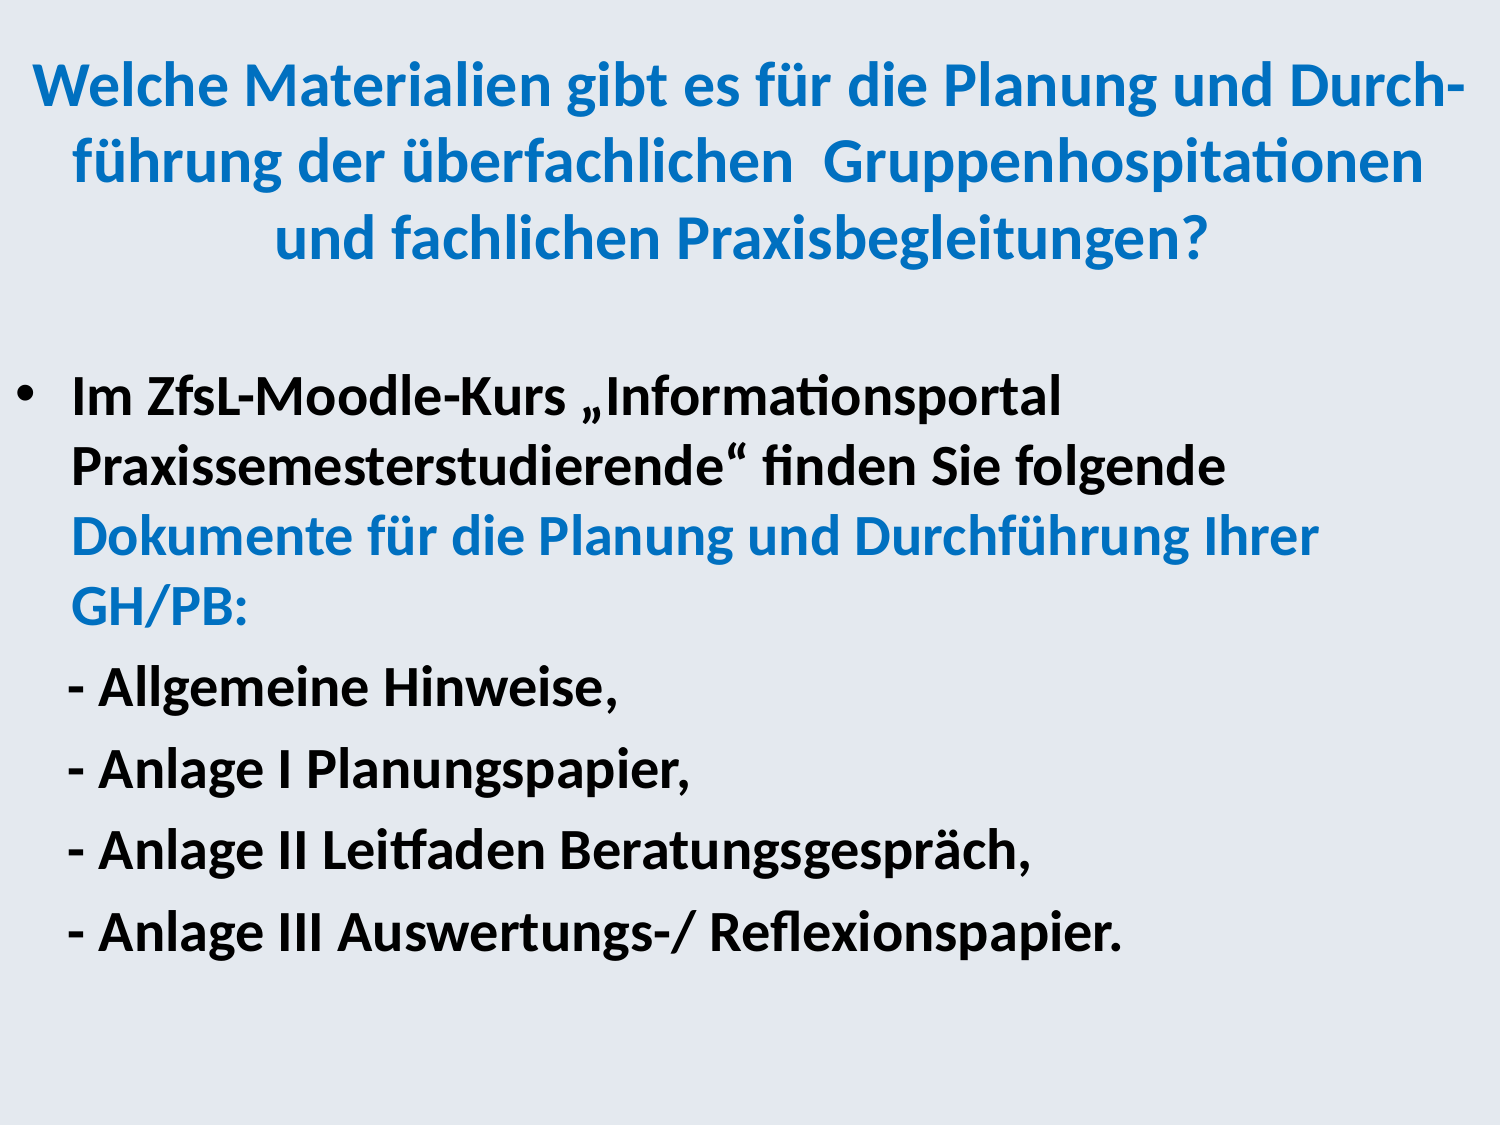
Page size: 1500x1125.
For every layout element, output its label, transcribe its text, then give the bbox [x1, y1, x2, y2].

list Im ZfsL-Moodle-Kurs „Informationsportal Praxissemesterstudierende“ finden Sie folgende Dokumente für die Planung und Durchführung Ihrer GH/PB: - Allgemeine Hinweise, - Anlage I Planungspapier, - Anlage II Leitfaden Beratungsgespräch, - Anlage III Auswertungs-/ Reflexionspapier. [0, 349, 1500, 1125]
title Welche Materialien gibt es für die Planung und Durch-führung der überfachlichen Gruppenhospitationen und fachlichen Praxisbegleitungen? [0, 0, 1500, 315]
